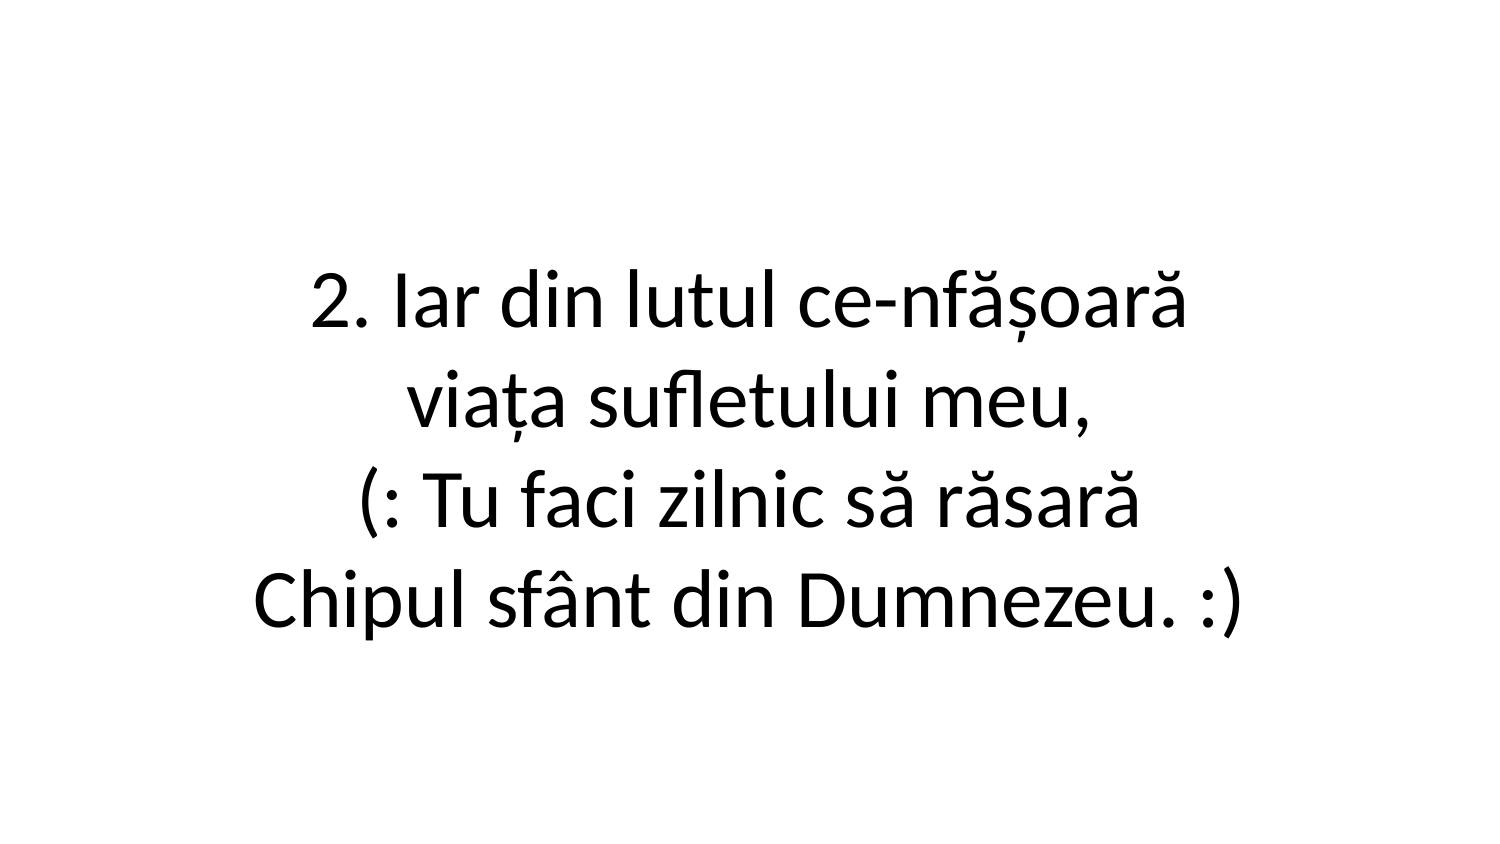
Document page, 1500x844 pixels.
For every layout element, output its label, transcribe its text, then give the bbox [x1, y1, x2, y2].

text_box 2. Iar din lutul ce-nfășoară viața sufletului meu, (: Tu faci zilnic să răsară Chipul sfânt din Dumnezeu. :) [238, 192, 1261, 652]
